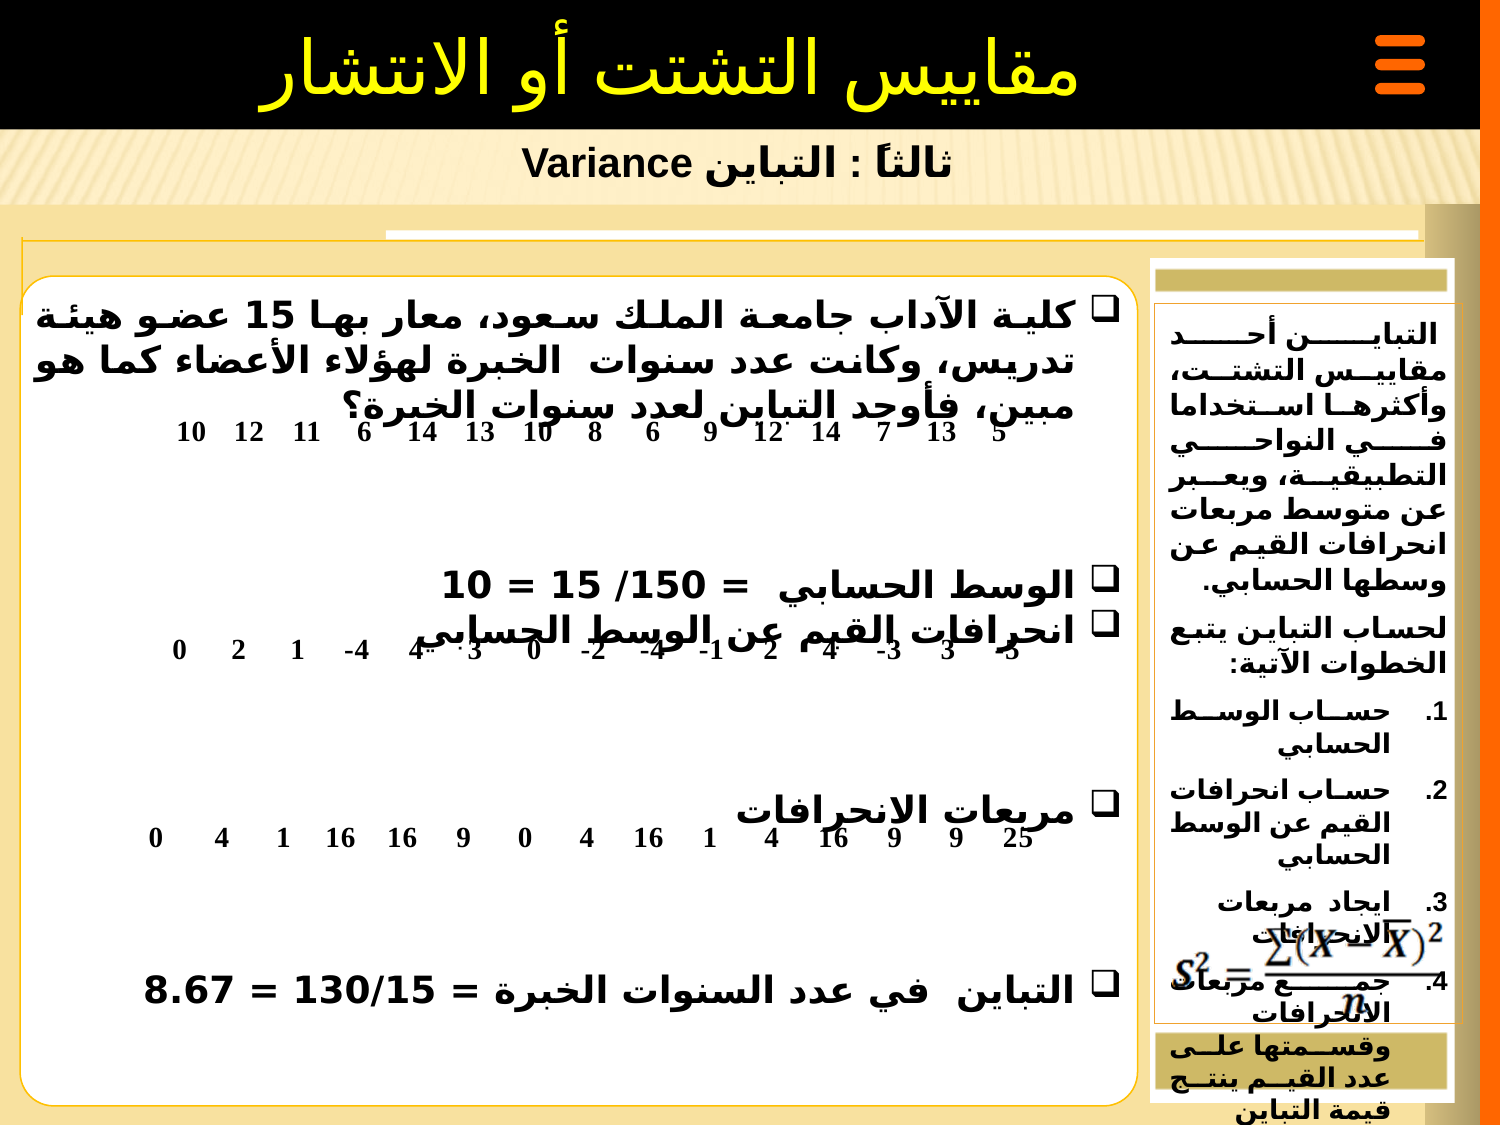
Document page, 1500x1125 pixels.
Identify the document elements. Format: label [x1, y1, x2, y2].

text_box [0, 0, 1500, 1125]
text_box [1149, 258, 1463, 1103]
picture [1172, 915, 1445, 1024]
